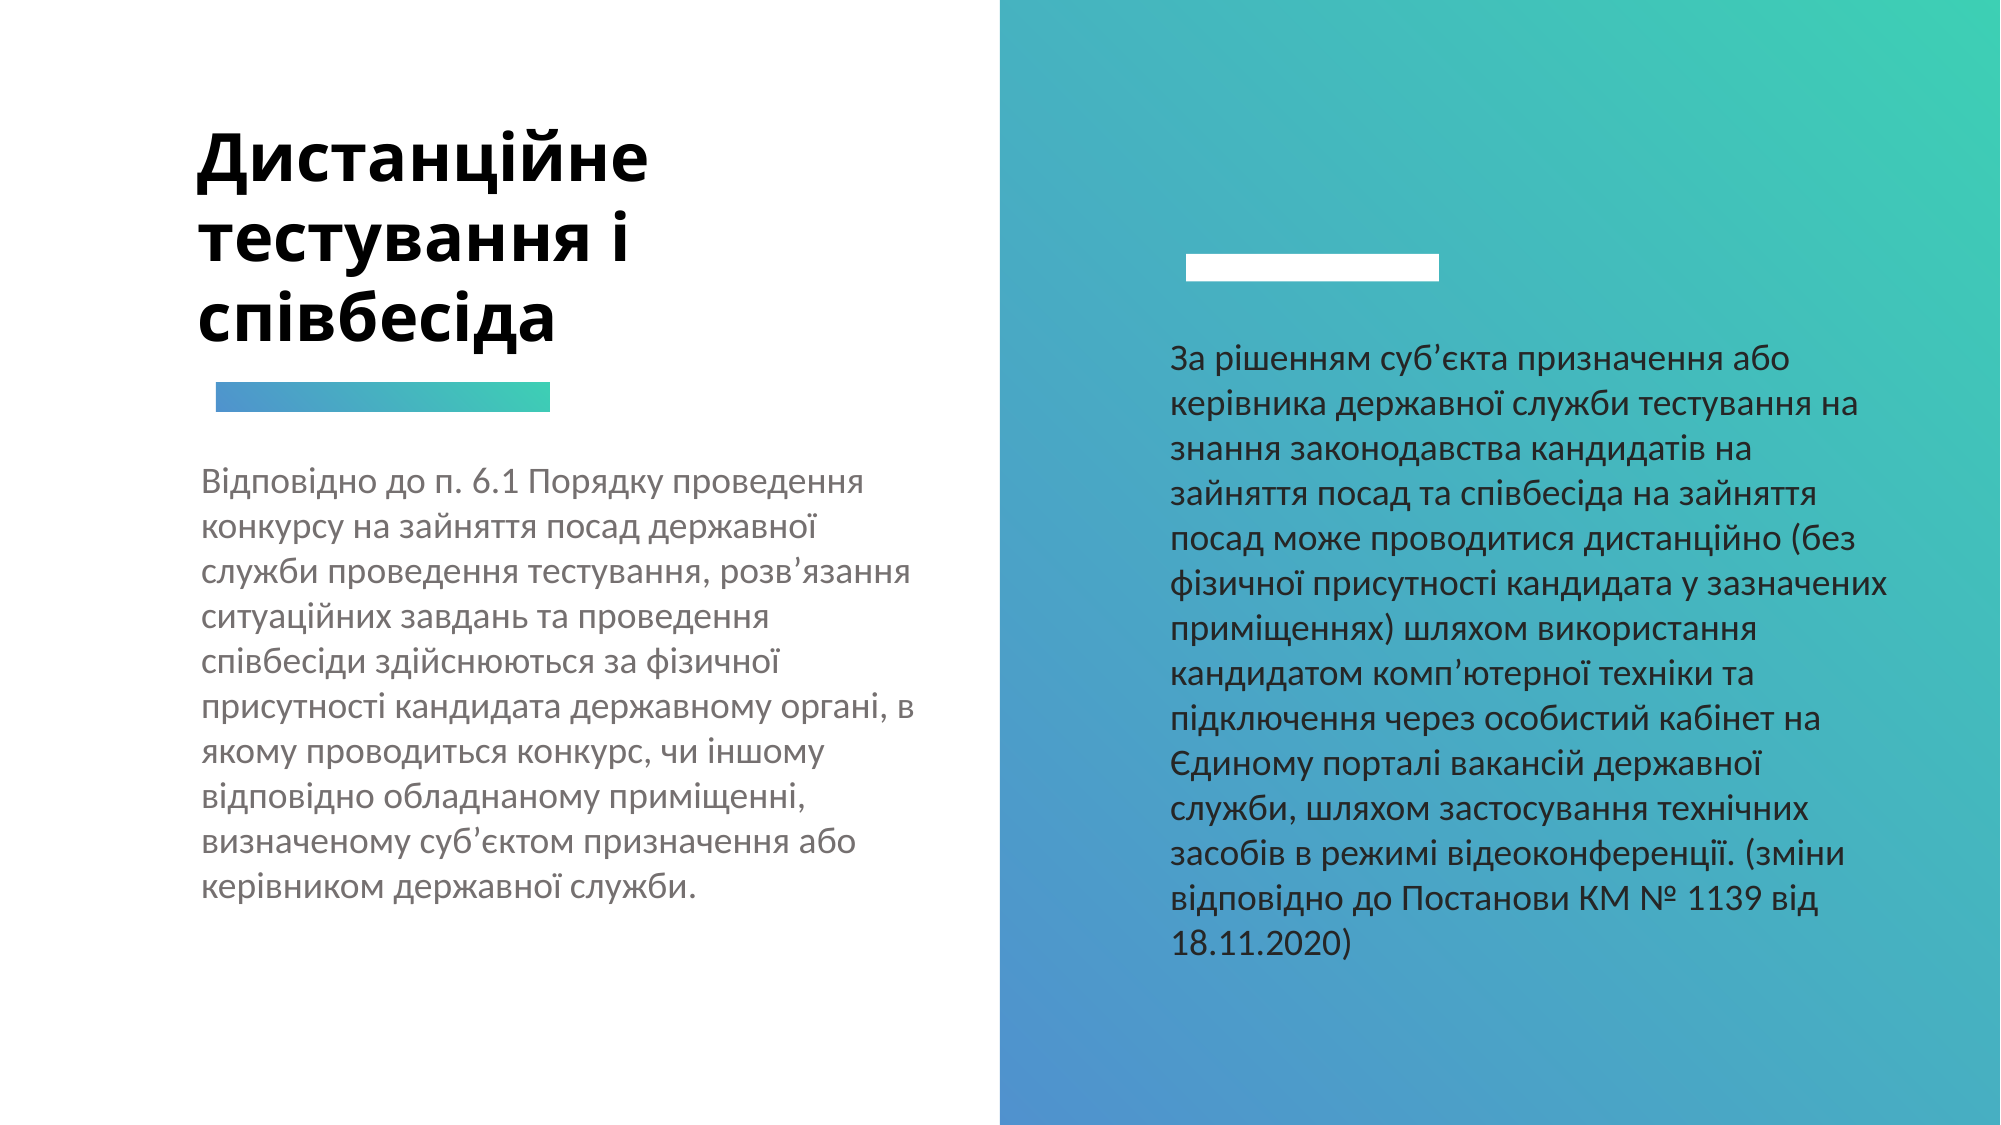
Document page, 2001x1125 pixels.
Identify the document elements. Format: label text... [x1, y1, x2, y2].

text_box Дистанційне тестування і співбесіда [182, 107, 939, 363]
text_box Відповідно до п. 6.1 Порядку проведення конкурсу на зайняття посад державної служби проведення тестування, розв’язання ситуаційних завдань та проведення співбесіди здійснюються за фізичної присутності кандидата державному органі, в якому проводиться конкурс, чи іншому відповідно обладнаному приміщенні, визначеному суб’єктом призначення або керівником державної служби. [186, 448, 939, 913]
text_box [1186, 253, 1439, 282]
text_box [215, 382, 550, 412]
text_box [999, 0, 2000, 1125]
text_box За рішенням суб’єкта призначення або керівника державної служби тестування на знання законодавства кандидатів на зайняття посад та співбесіда на зайняття посад може проводитися дистанційно (без фізичної присутності кандидата у зазначених приміщеннях) шляхом використання кандидатом комп’ютерної техніки та підключення через особистий кабінет на Єдиному порталі вакансій державної служби, шляхом застосування технічних засобів в режимі відеоконференції. (зміни відповідно до Постанови КМ № 1139 від 18.11.2020) [1155, 325, 1911, 971]
